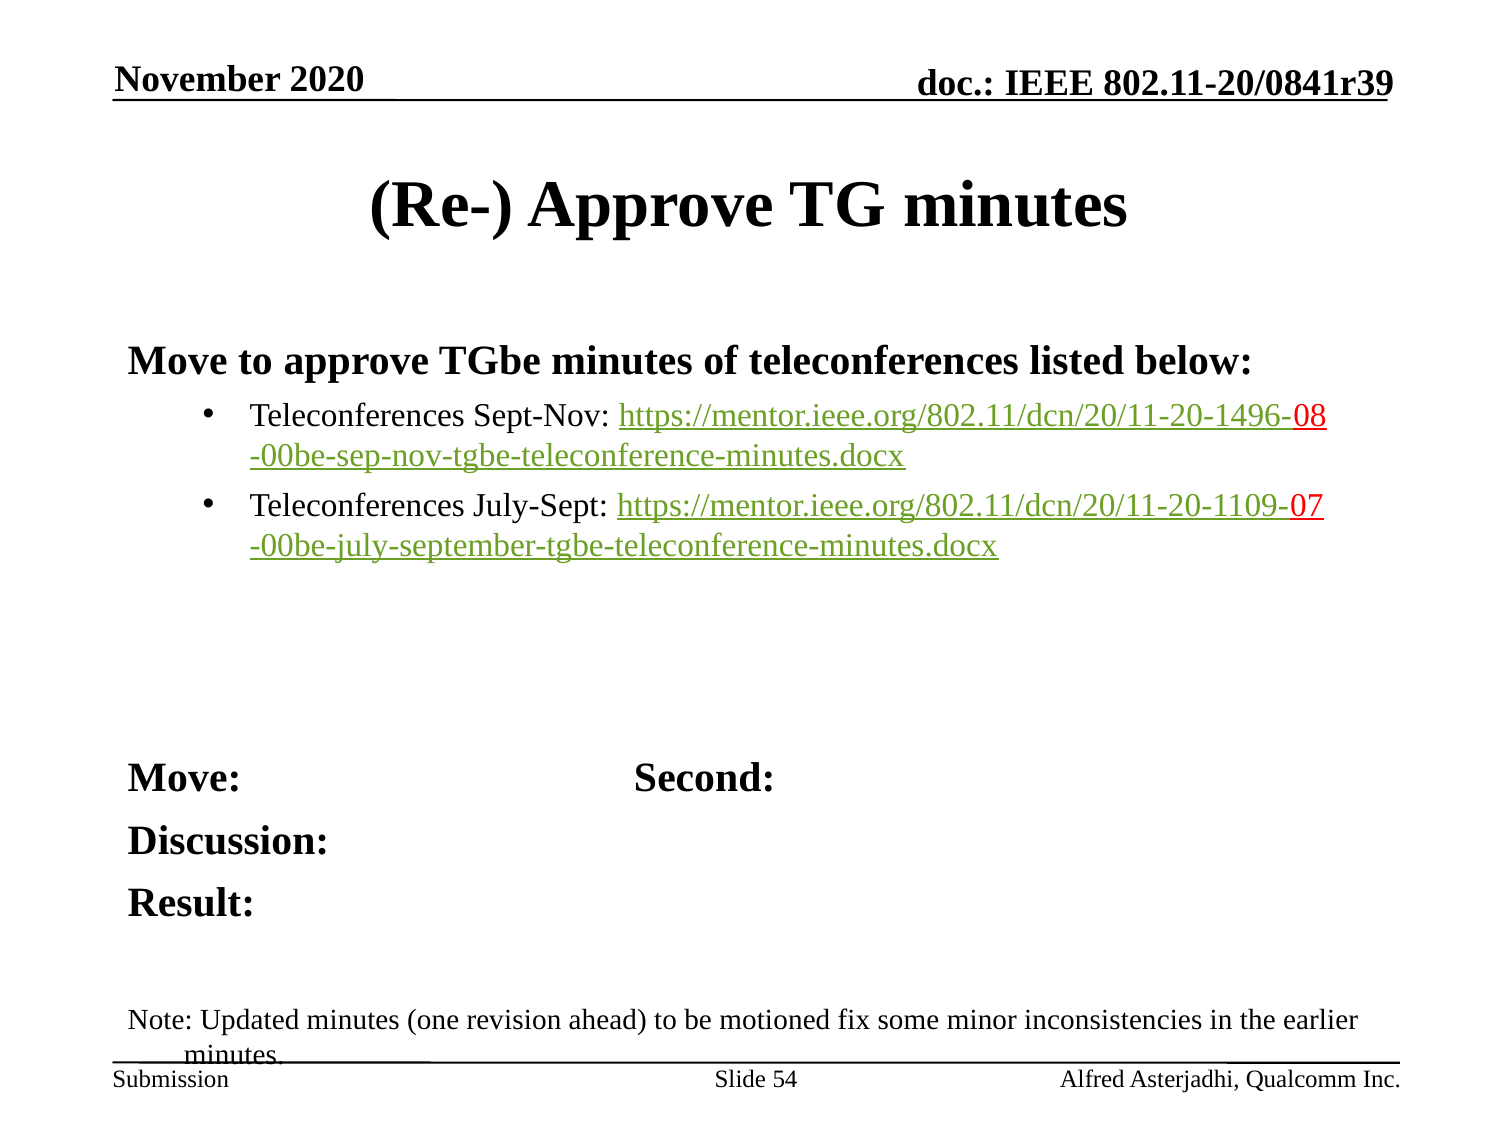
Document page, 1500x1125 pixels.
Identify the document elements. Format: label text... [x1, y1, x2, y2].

slide_number Slide 54 [712, 1061, 800, 1123]
title (Re-) Approve TG minutes [112, 112, 1388, 288]
list Move to approve TGbe minutes of teleconferences listed below: Teleconferences Sept-Nov: https://mentor.ieee.org/802.11/dcn/20/11-20-1496-08-00be-sep-nov-tgbe-teleconference-minutes.docx Teleconferences July-Sept: https://mentor.ieee.org/802.11/dcn/20/11-20-1109-07-00be-july-september-tgbe-teleconference-minutes.docx Move: Second: Discussion: Result: Note: Updated minutes (one revision ahead) to be motioned fix some minor inconsistencies in the earlier minutes. [112, 324, 1388, 1063]
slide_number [114, 54, 423, 100]
footer Alfred Asterjadhi, Qualcomm Inc. [878, 1061, 1402, 1093]
